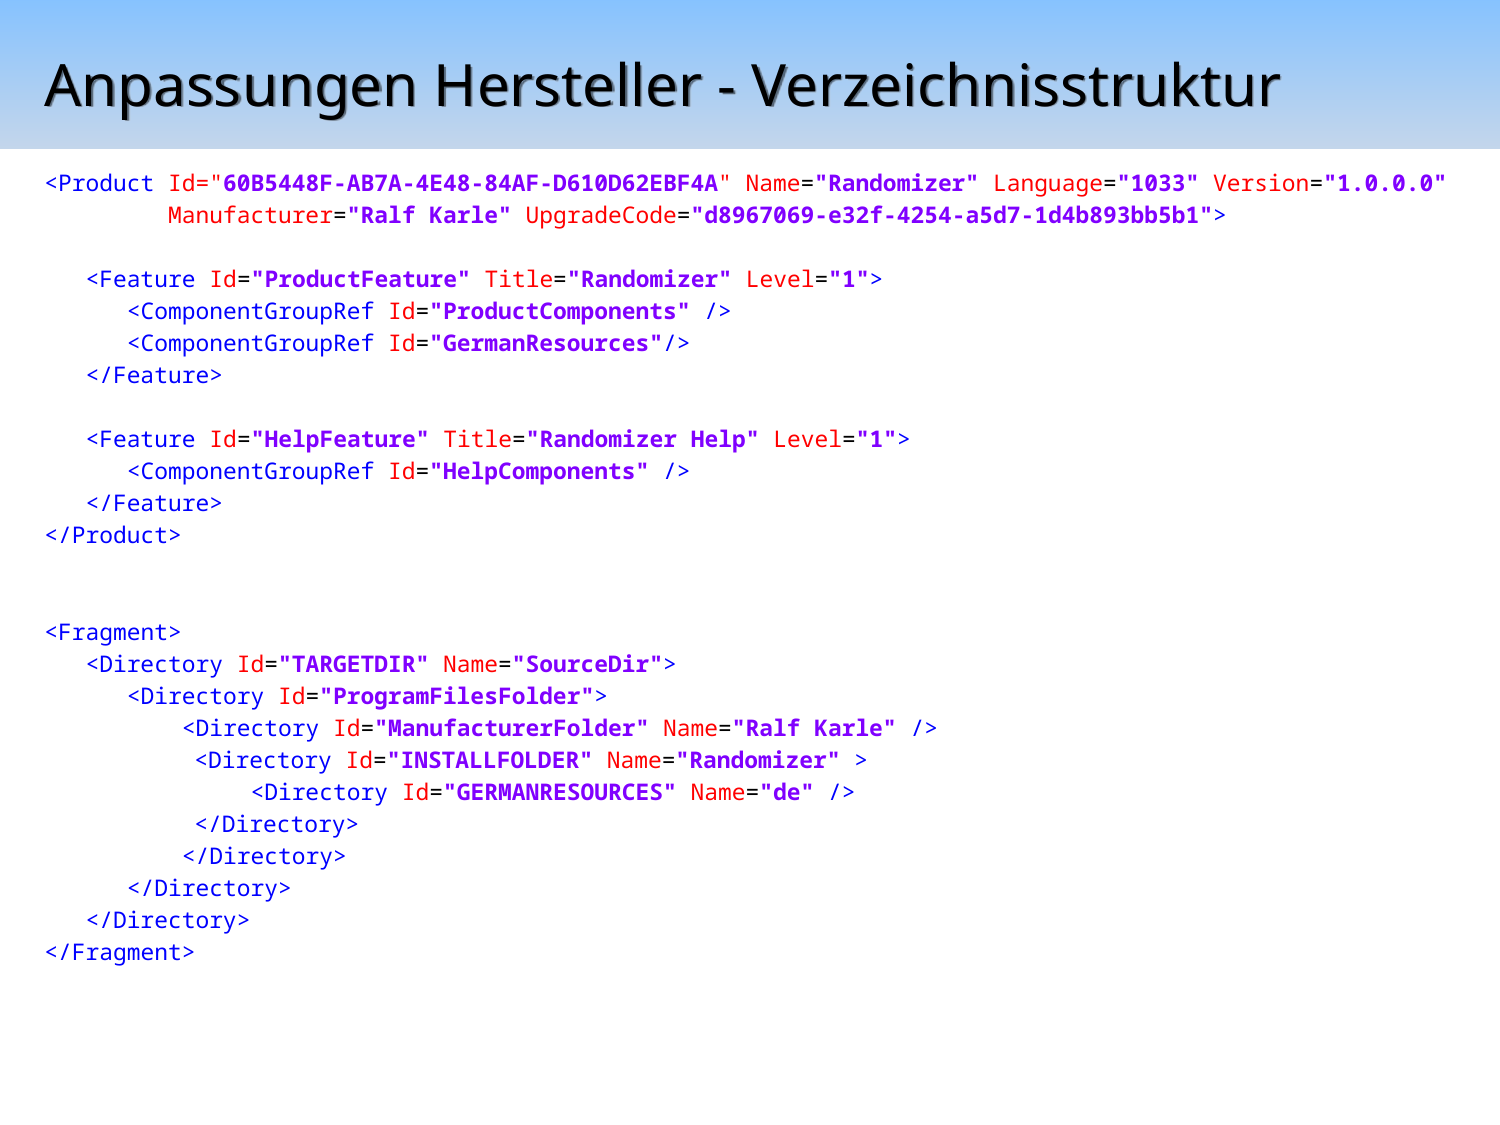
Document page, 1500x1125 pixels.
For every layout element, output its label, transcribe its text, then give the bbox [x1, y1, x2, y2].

title Anpassungen Hersteller - Verzeichnisstruktur [29, 29, 1471, 138]
list <Product Id="60B5448F-AB7A-4E48-84AF-D610D62EBF4A" Name="Randomizer" Language="1033" Version="1.0.0.0" Manufacturer="Ralf Karle" UpgradeCode="d8967069-e32f-4254-a5d7-1d4b893bb5b1"> <Feature Id="ProductFeature" Title="Randomizer" Level="1"> <ComponentGroupRef Id="ProductComponents" /> <ComponentGroupRef Id="GermanResources"/> </Feature> <Feature Id="HelpFeature" Title="Randomizer Help" Level="1"> <ComponentGroupRef Id="HelpComponents" /> </Feature> </Product> <Fragment> <Directory Id="TARGETDIR" Name="SourceDir"> <Directory Id="ProgramFilesFolder"> <Directory Id="ManufacturerFolder" Name="Ralf Karle" /> <Directory Id="INSTALLFOLDER" Name="Randomizer" > <Directory Id="GERMANRESOURCES" Name="de" /> </Directory> </Directory> </Directory> </Directory> </Fragment> [29, 160, 1471, 1125]
